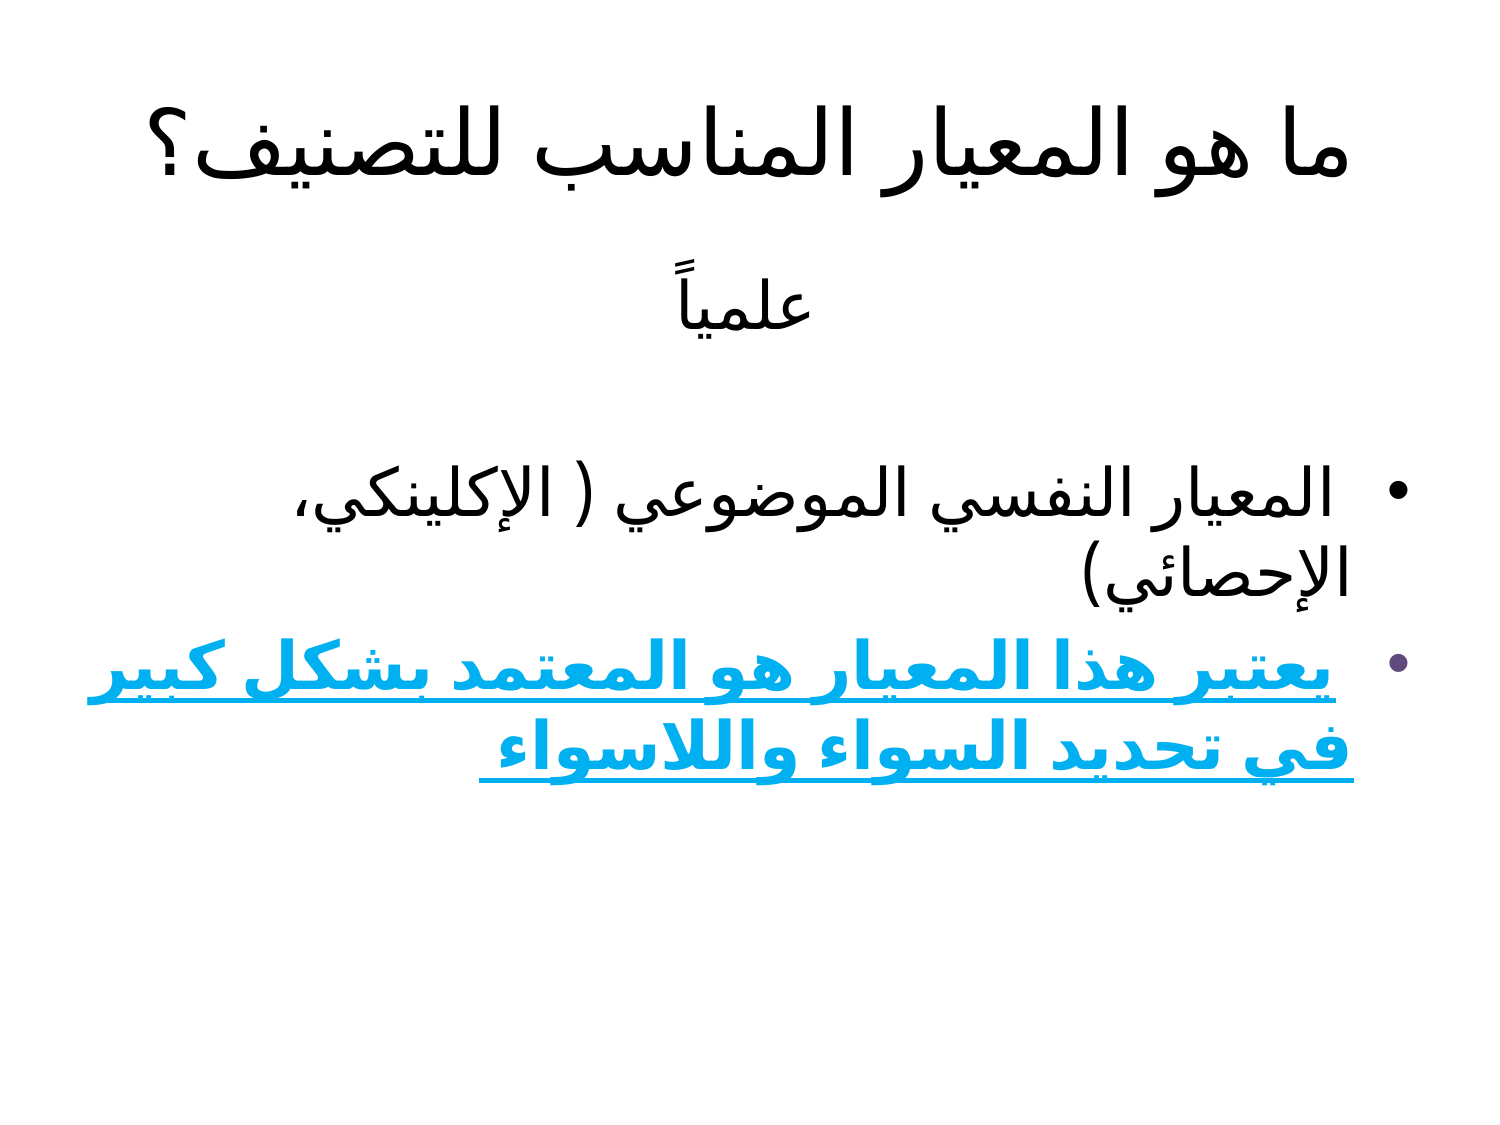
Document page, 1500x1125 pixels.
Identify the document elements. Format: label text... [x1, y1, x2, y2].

title ما هو المعيار المناسب للتصنيف؟ [75, 45, 1425, 233]
list علمياً المعيار النفسي الموضوعي ( الإكلينكي، الإحصائي) يعتبر هذا المعيار هو المعتمد بشكل كبير في تحديد السواء واللاسواء [75, 255, 1425, 1005]
